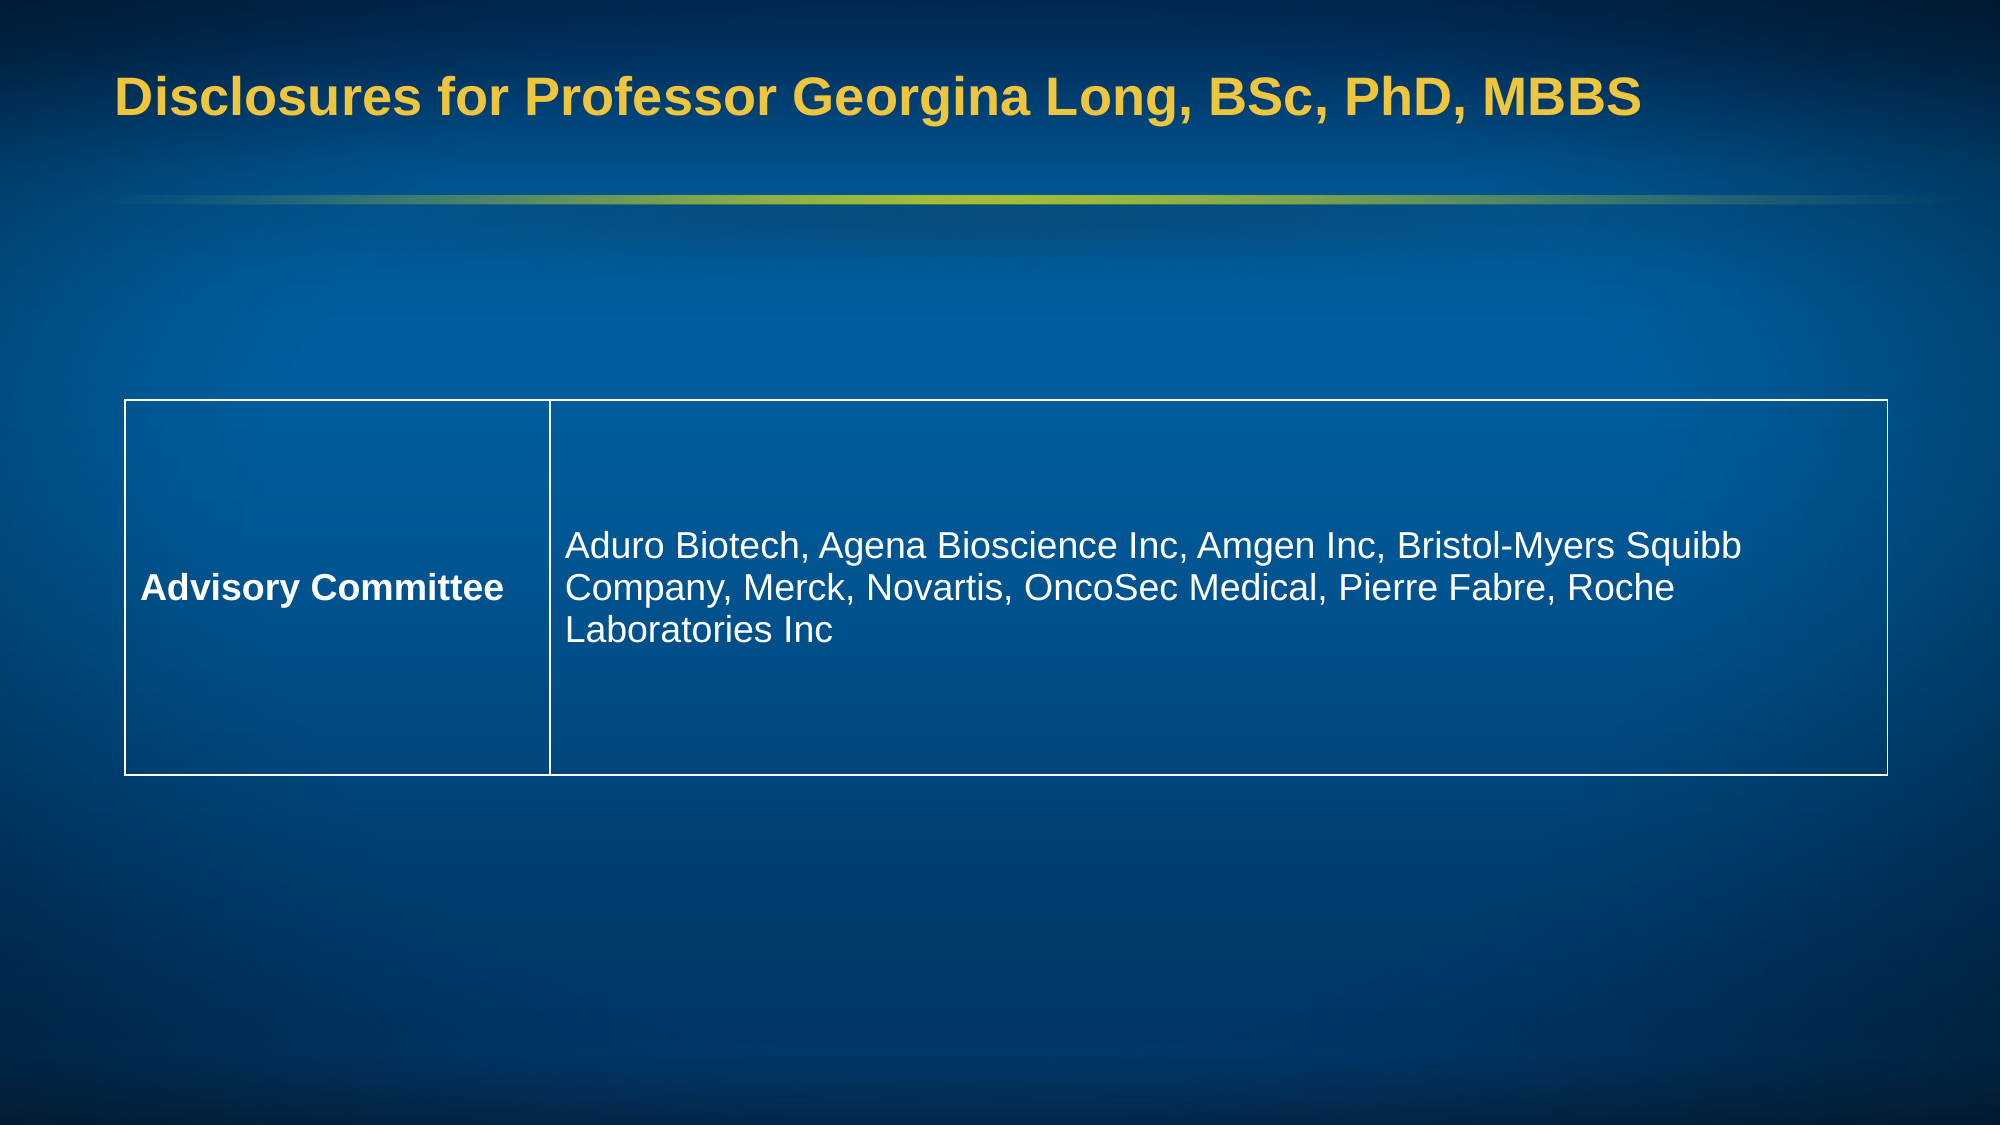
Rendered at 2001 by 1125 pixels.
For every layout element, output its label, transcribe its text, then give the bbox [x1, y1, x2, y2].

picture [0, 0, 2000, 1125]
title Disclosures for Professor Georgina Long, BSc, PhD, MBBS [99, 0, 1900, 188]
table_header Advisory Committee [126, 401, 549, 774]
table_header Aduro Biotech, Agena Bioscience Inc, Amgen Inc, Bristol-Myers Squibb Company, Merck, Novartis, OncoSec Medical, Pierre Fabre, Roche Laboratories Inc [551, 401, 1887, 774]
